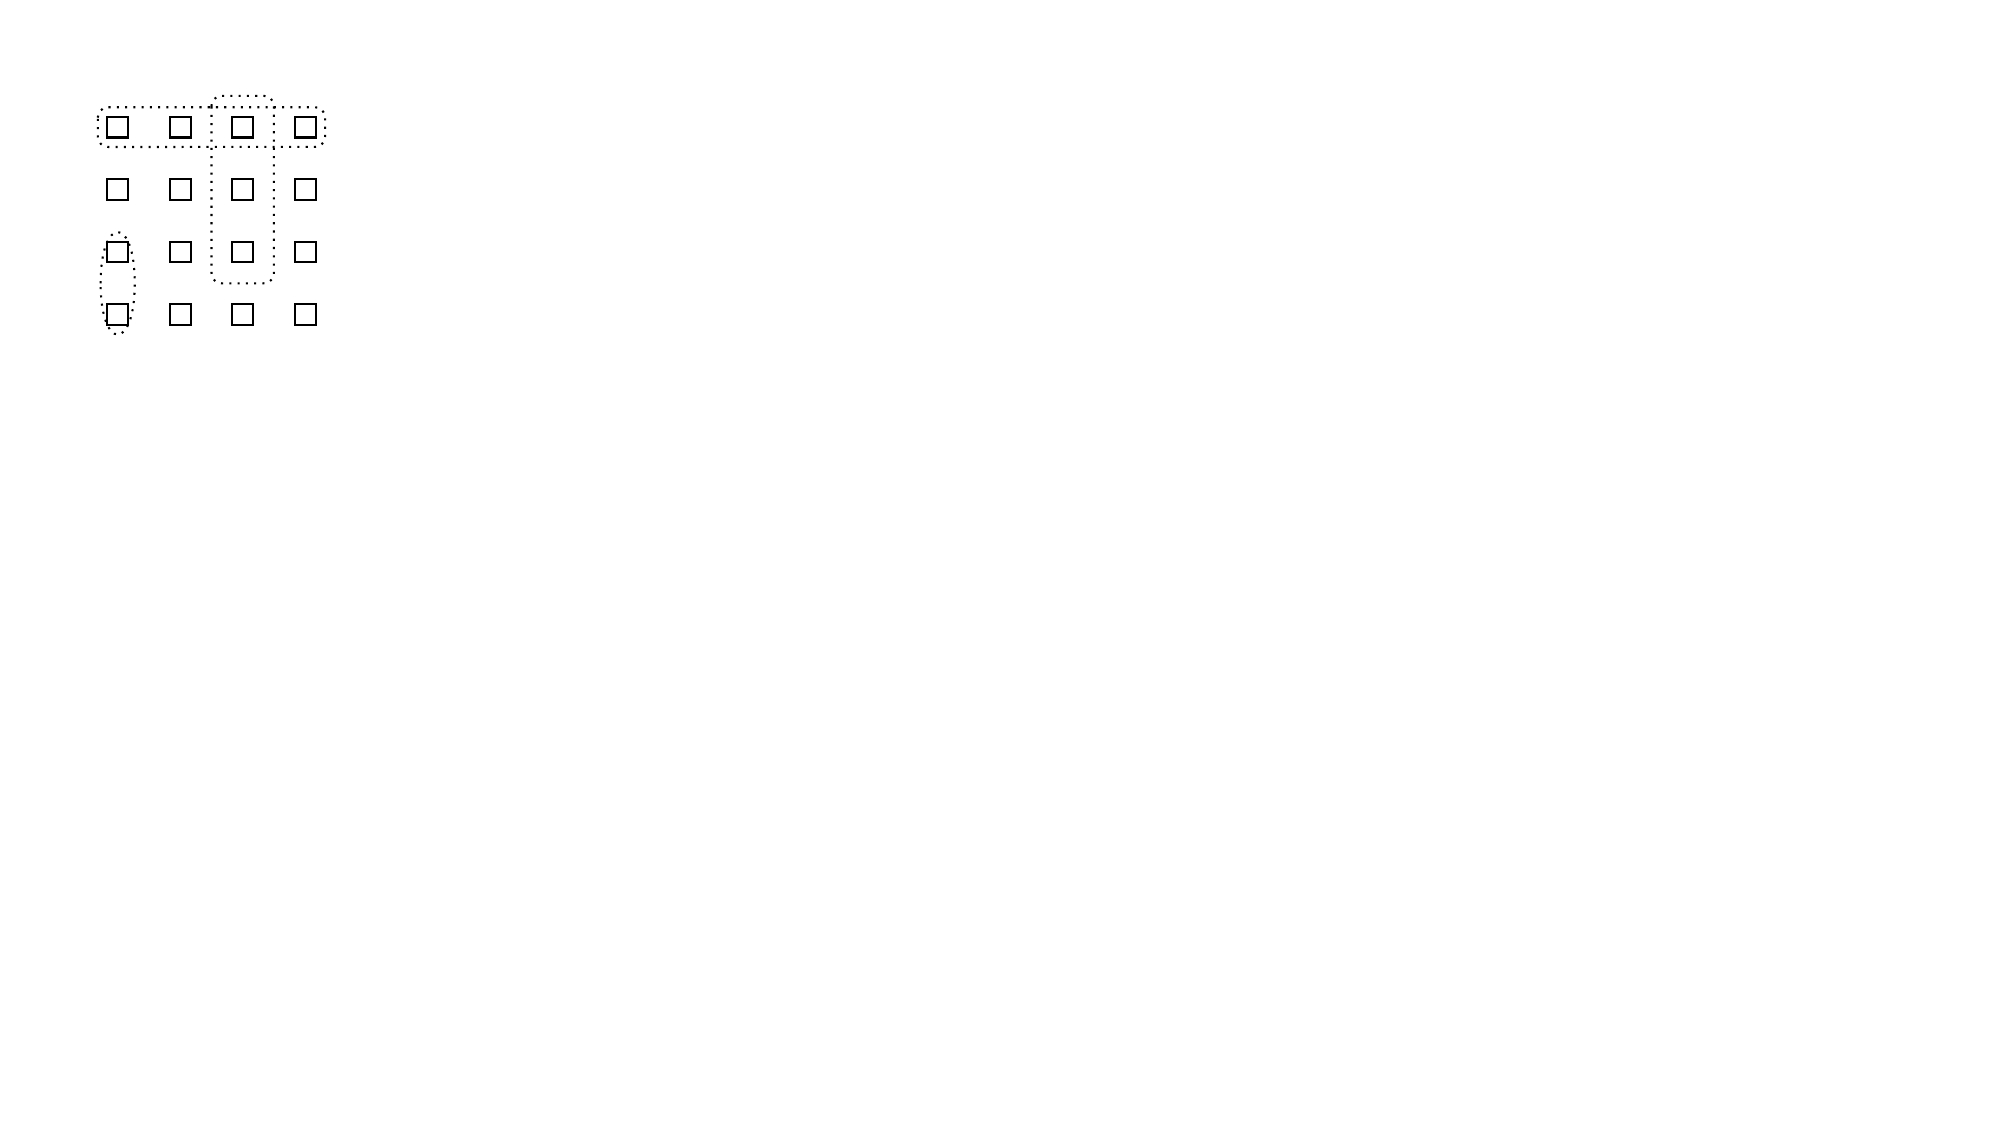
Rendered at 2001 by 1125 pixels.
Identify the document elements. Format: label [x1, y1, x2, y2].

text_box [294, 304, 316, 326]
text_box [294, 241, 316, 263]
text_box [107, 179, 129, 200]
text_box [210, 95, 275, 284]
text_box [169, 179, 191, 200]
text_box [294, 179, 316, 200]
text_box [100, 231, 136, 335]
text_box [74, 74, 348, 357]
text_box [169, 304, 191, 326]
text_box [97, 106, 211, 148]
text_box [274, 106, 326, 148]
text_box [169, 241, 191, 263]
text_box [232, 304, 254, 326]
